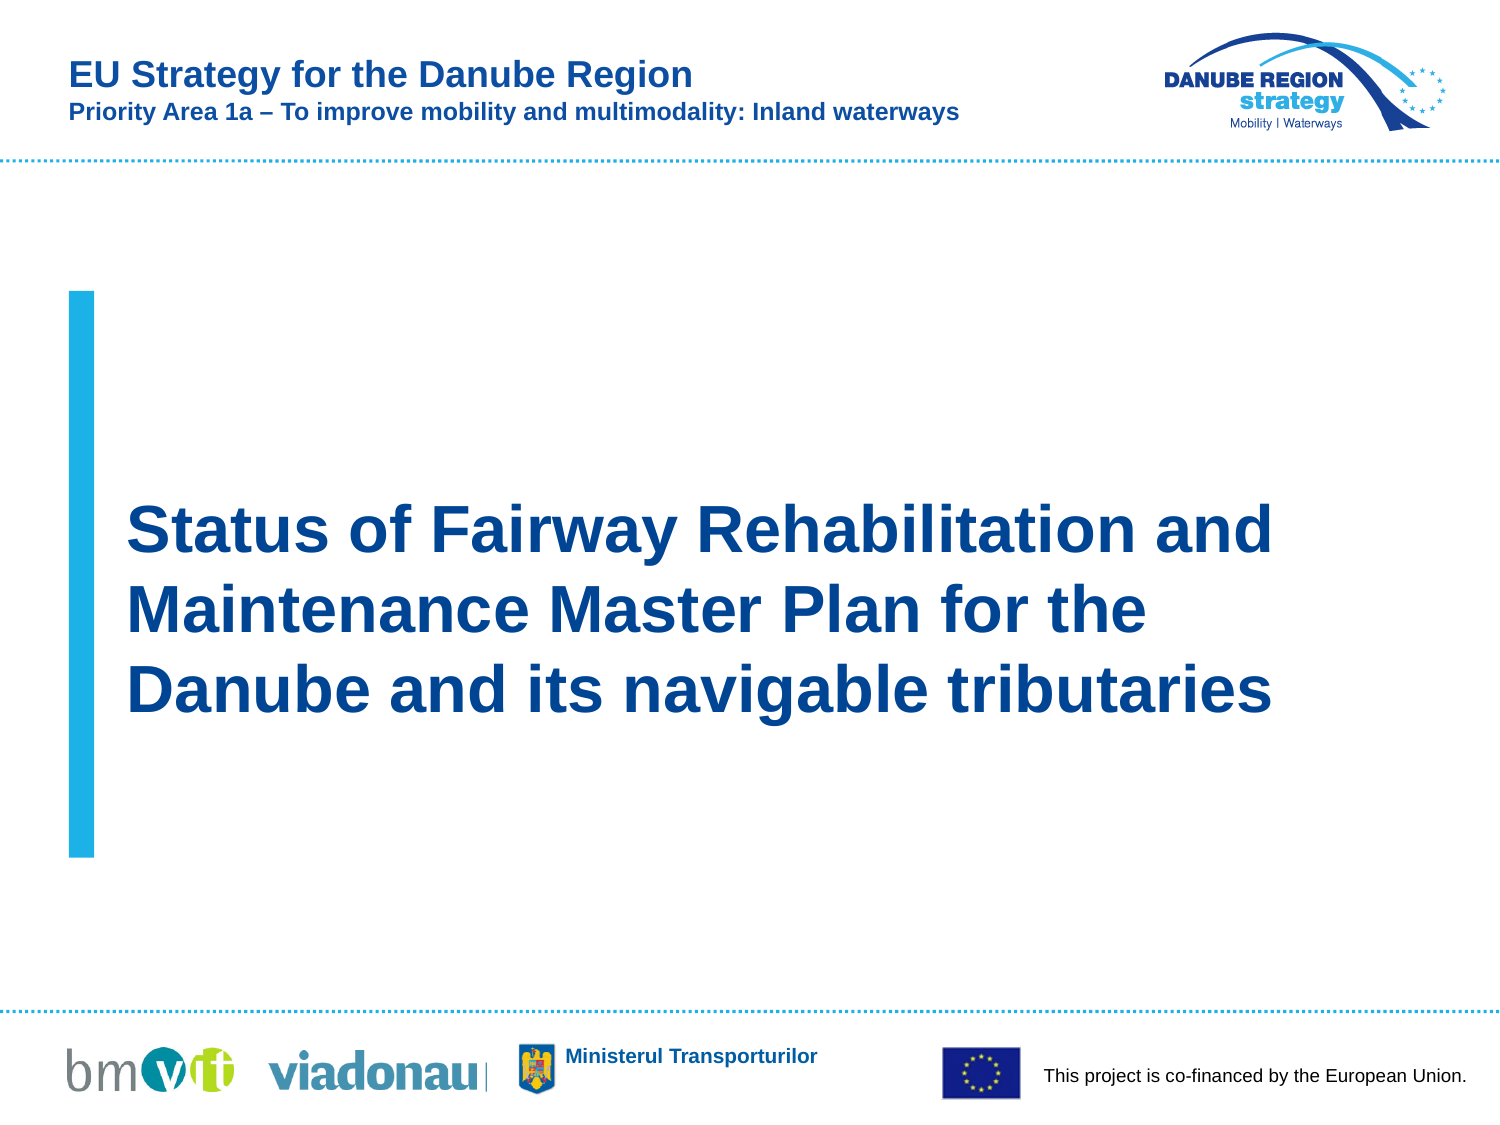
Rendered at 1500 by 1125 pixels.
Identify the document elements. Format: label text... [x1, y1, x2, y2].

picture [940, 1046, 1022, 1102]
text_box [68, 290, 95, 858]
text_box Status of Fairway Rehabilitation and Maintenance Master Plan for the Danube and its navigable tributaries [112, 478, 1412, 734]
picture [516, 1041, 557, 1096]
picture [268, 1050, 477, 1090]
text_box This project is co-financed by the European Union. [1026, 1052, 1487, 1095]
picture [67, 1047, 234, 1092]
picture [1151, 19, 1459, 145]
